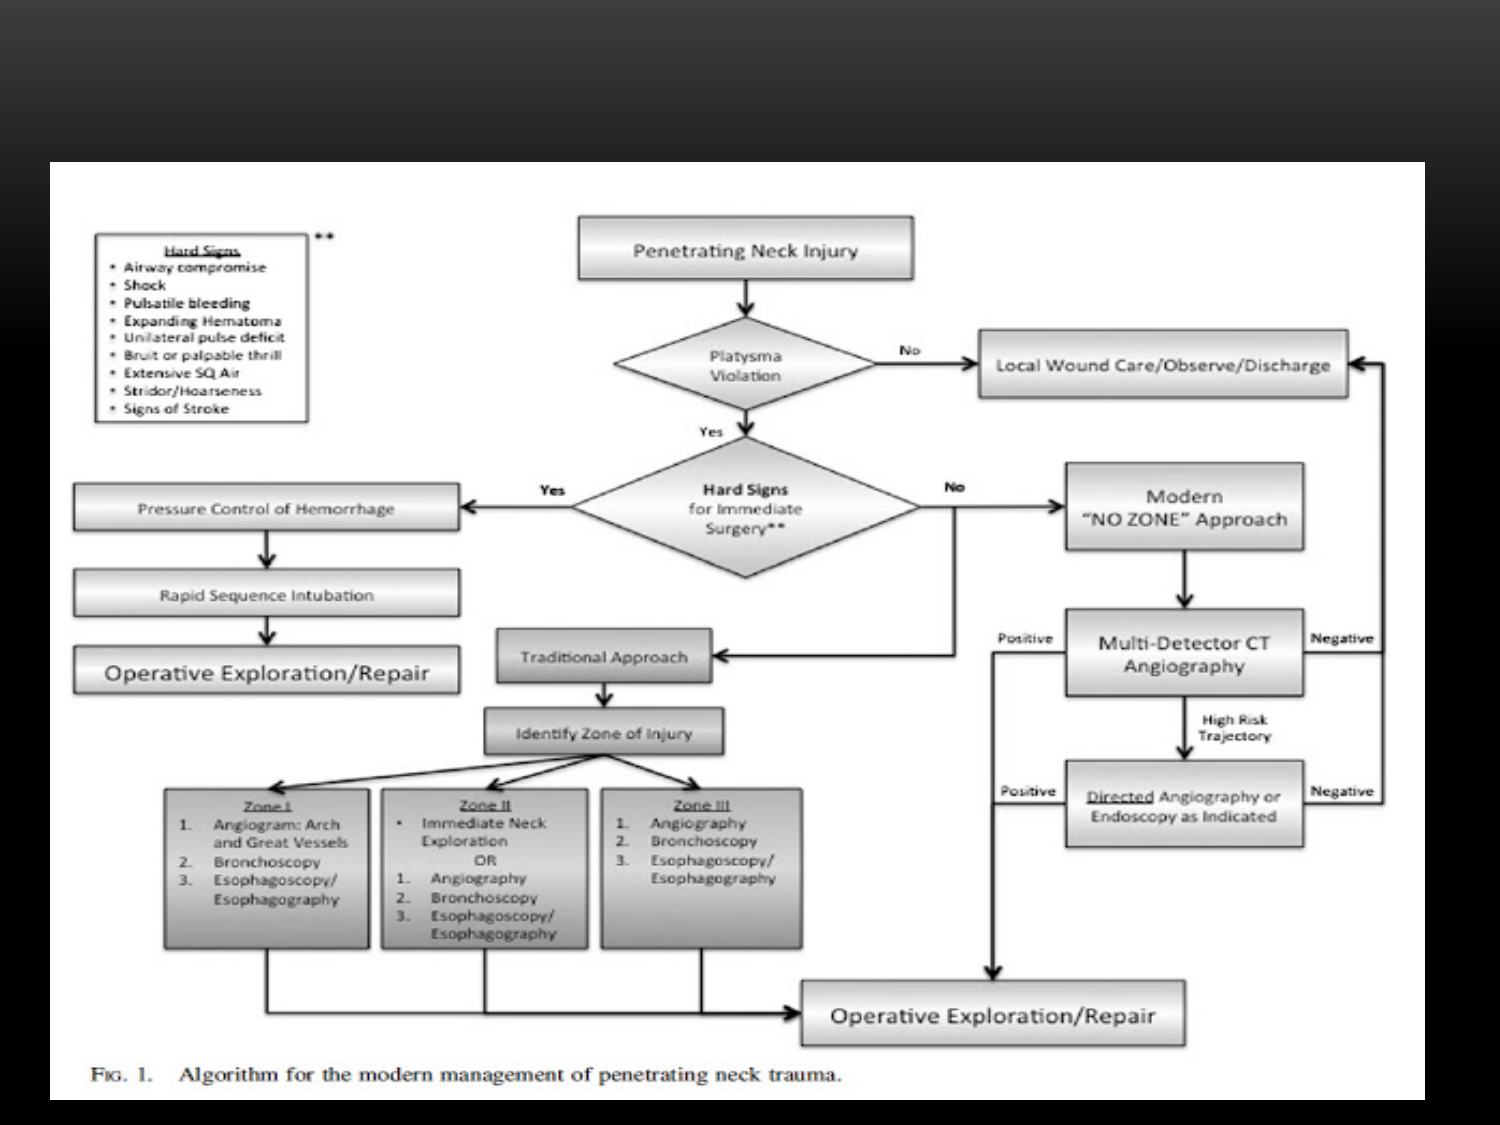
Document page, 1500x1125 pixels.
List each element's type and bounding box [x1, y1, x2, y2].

picture [0, 0, 1500, 1125]
list [49, 162, 1426, 1101]
